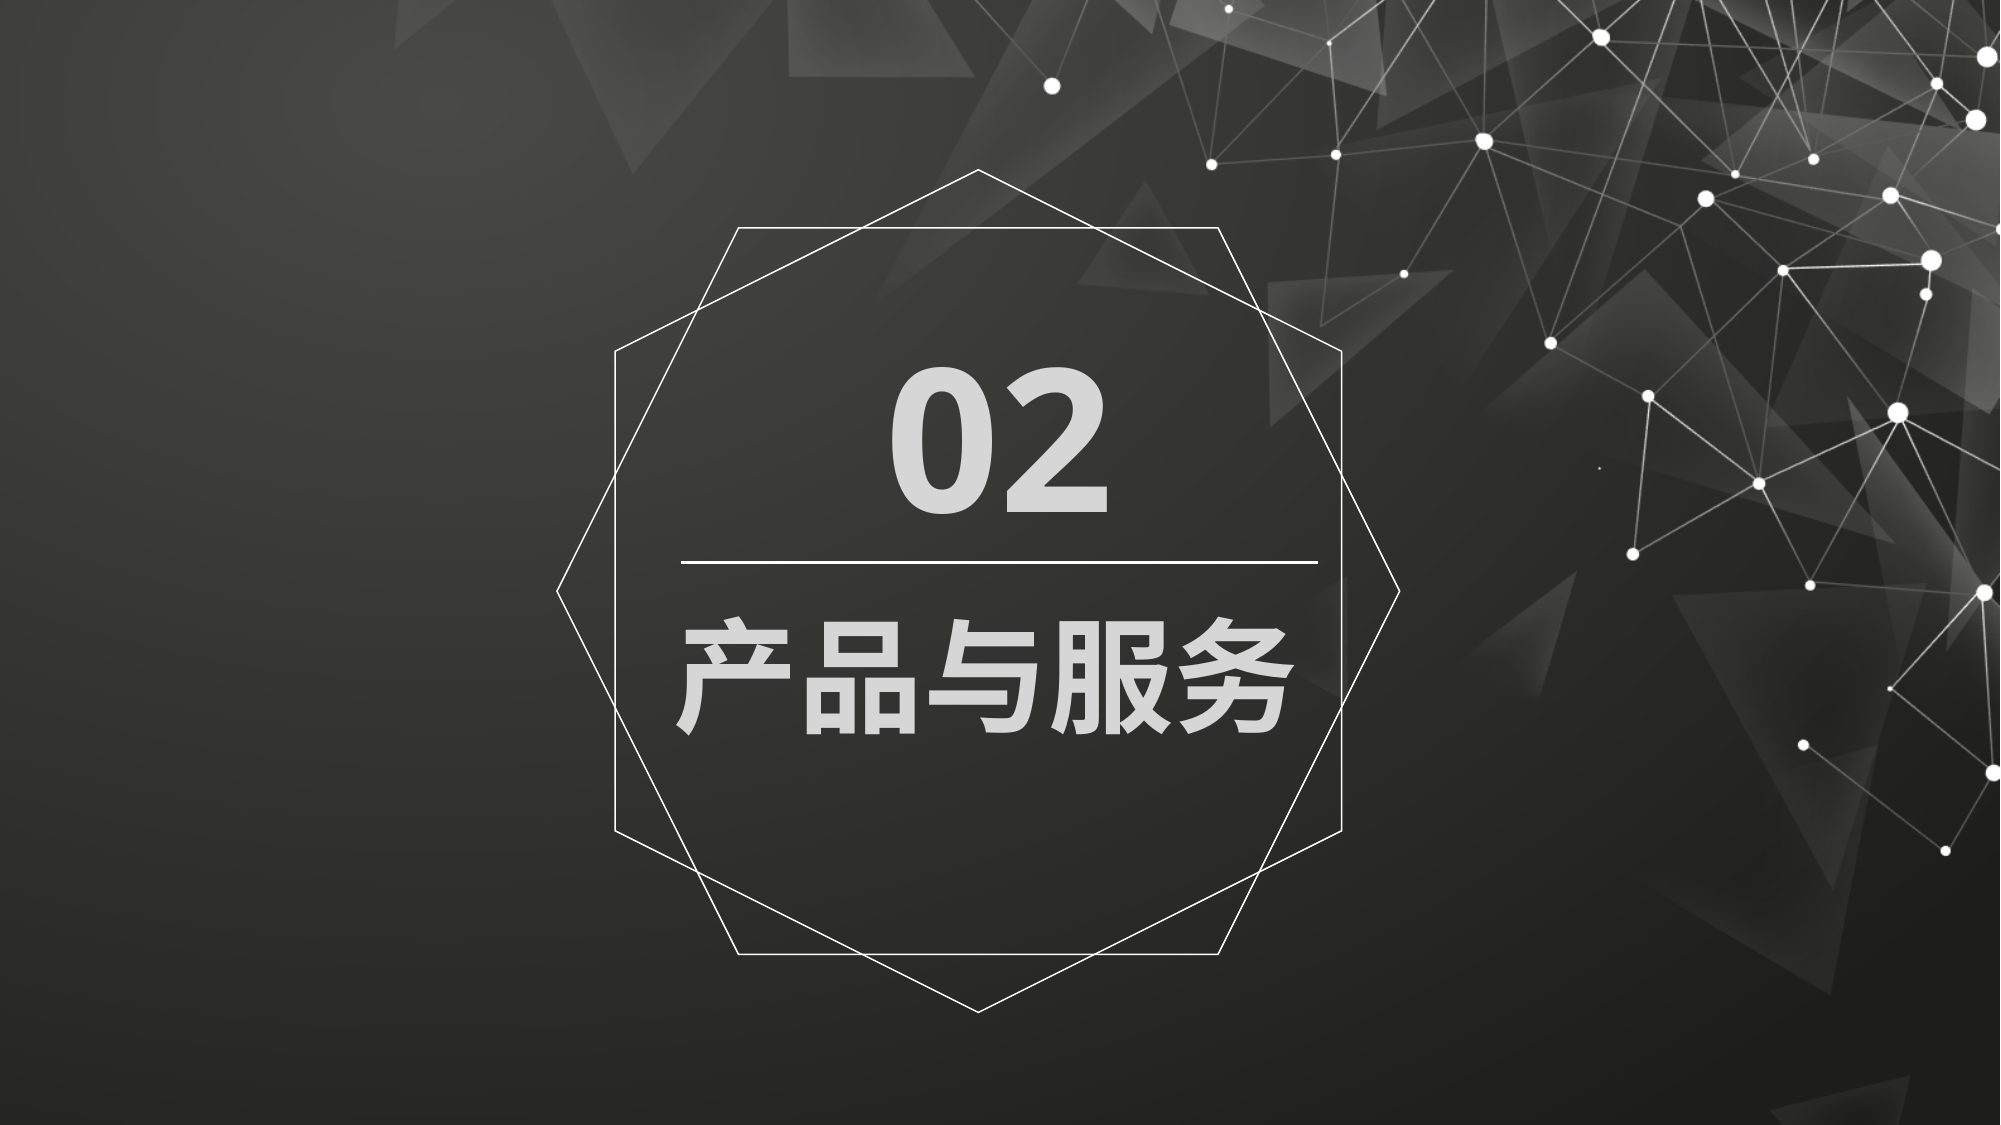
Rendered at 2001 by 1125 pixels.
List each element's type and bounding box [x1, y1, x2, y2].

picture [0, 0, 2000, 1125]
text_box [556, 169, 1400, 1013]
